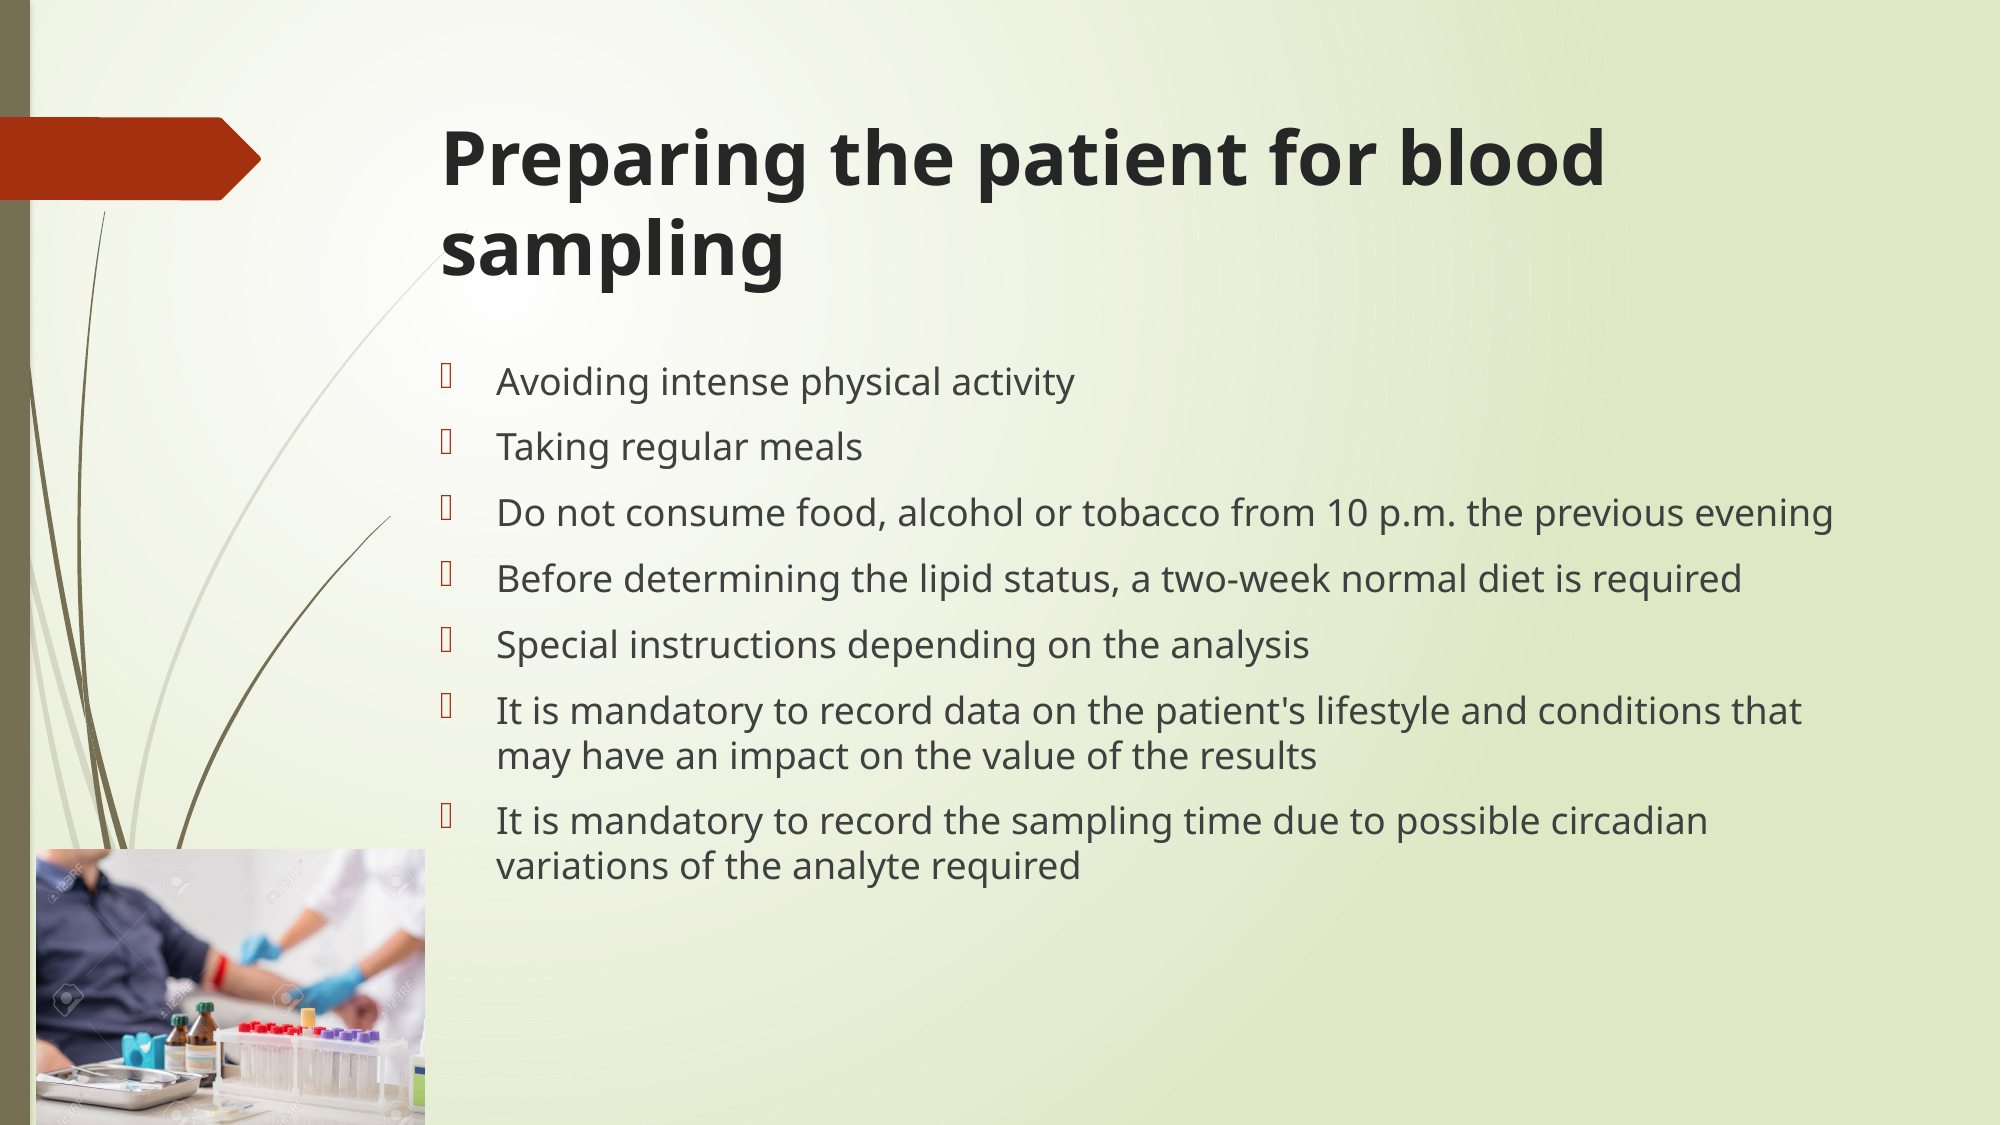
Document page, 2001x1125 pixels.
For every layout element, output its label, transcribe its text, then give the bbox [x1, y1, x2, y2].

list Avoiding intense physical activity Taking regular meals Do not consume food, alcohol or tobacco from 10 p.m. the previous evening Before determining the lipid status, a two-week normal diet is required Special instructions depending on the analysis It is mandatory to record data on the patient's lifestyle and conditions that may have an impact on the value of the results It is mandatory to record the sampling time due to possible circadian variations of the analyte required [424, 350, 1888, 970]
title Preparing the patient for blood sampling [425, 102, 1888, 313]
picture [36, 849, 425, 1125]
